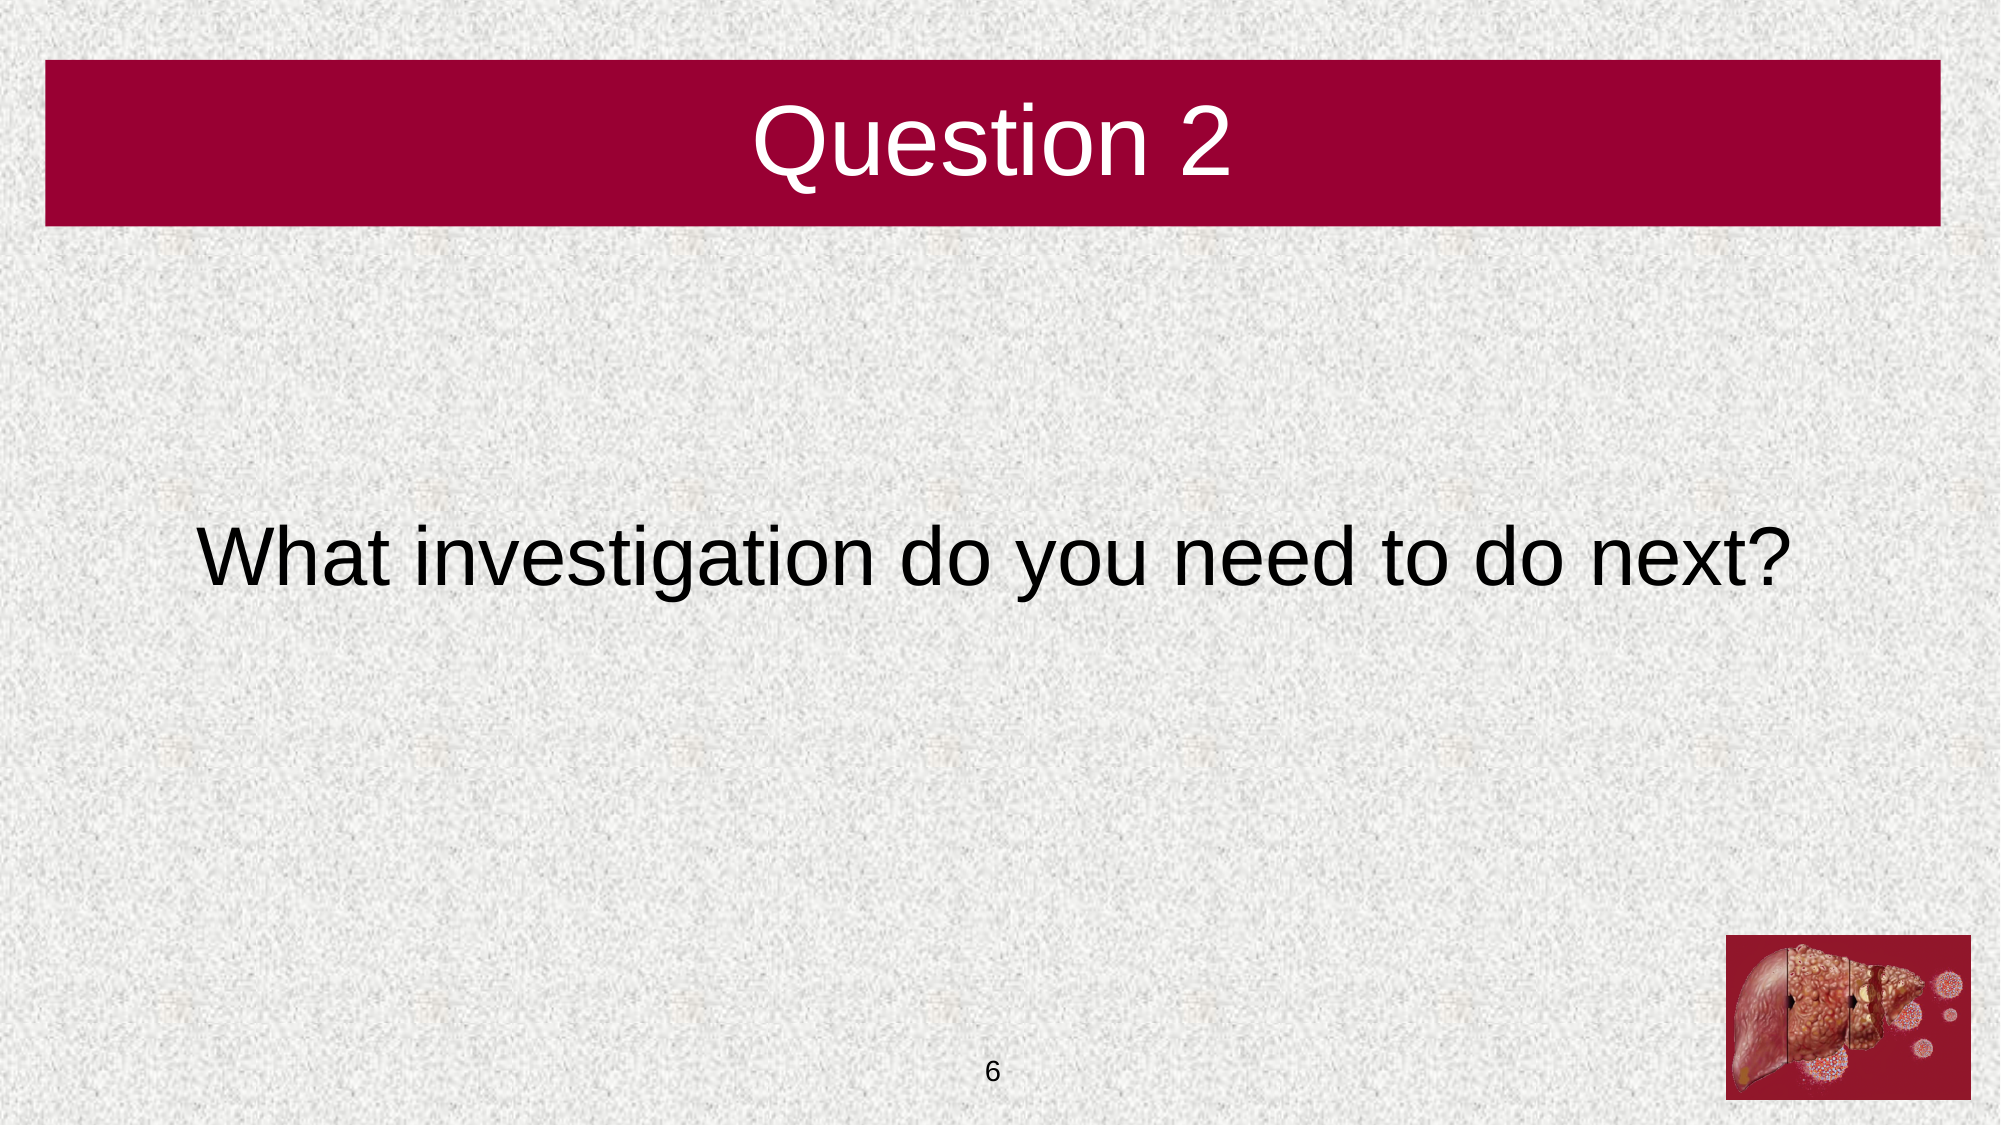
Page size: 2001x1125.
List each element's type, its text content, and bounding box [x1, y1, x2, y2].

picture [0, 0, 2001, 1125]
slide_number 6 [767, 1039, 1218, 1100]
list What investigation do you need to do next? [79, 506, 1912, 619]
title Question 2 [45, 59, 1941, 227]
